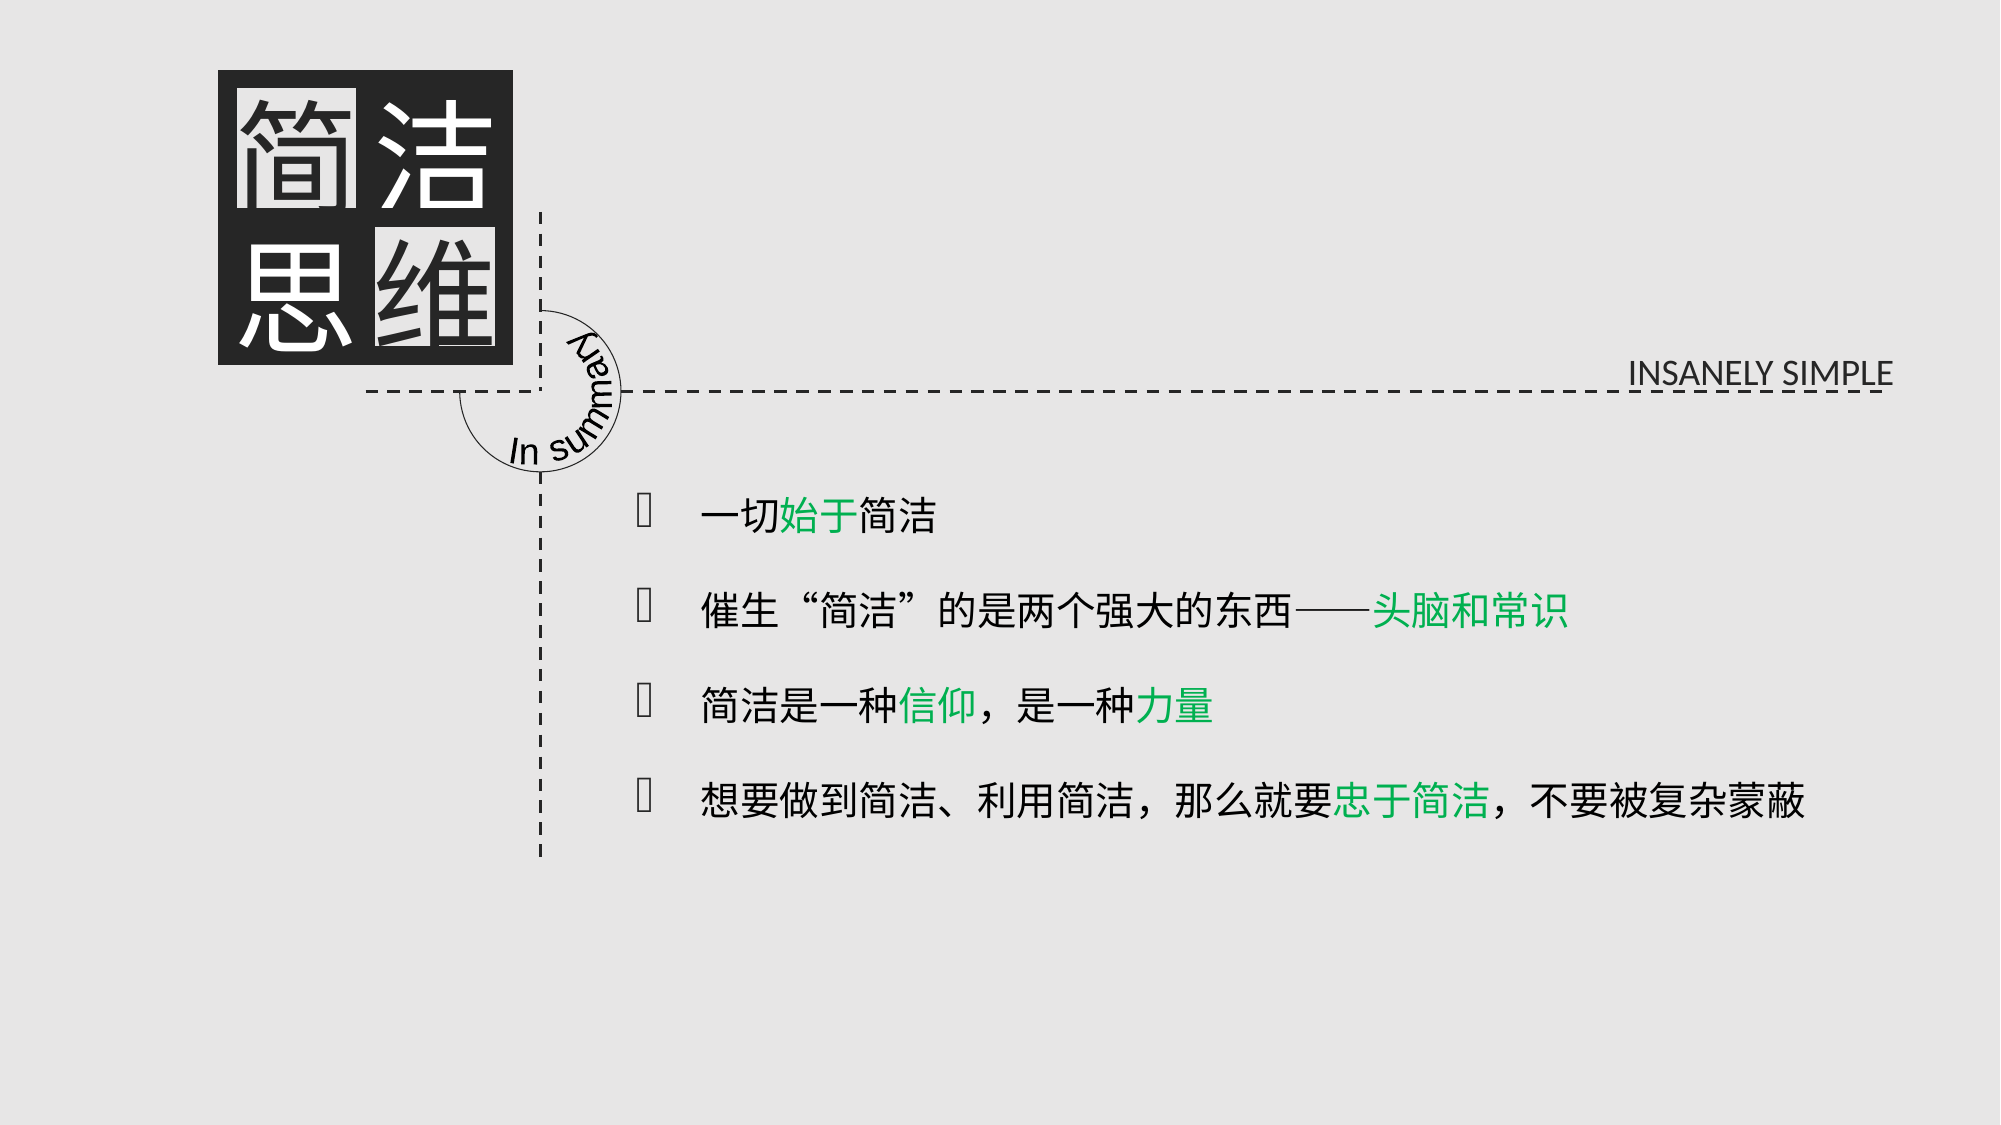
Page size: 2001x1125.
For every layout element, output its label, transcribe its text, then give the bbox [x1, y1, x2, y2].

text_box 一切始于简洁 催生“简洁”的是两个强大的东西——头脑和常识 简洁是一种信仰，是一种力量 想要做到简洁、利用简洁，那么就要忠于简洁，不要被复杂蒙蔽 [620, 483, 1912, 831]
text_box [459, 310, 622, 473]
text_box INSANELY SIMPLE [1613, 340, 1924, 401]
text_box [219, 73, 504, 379]
